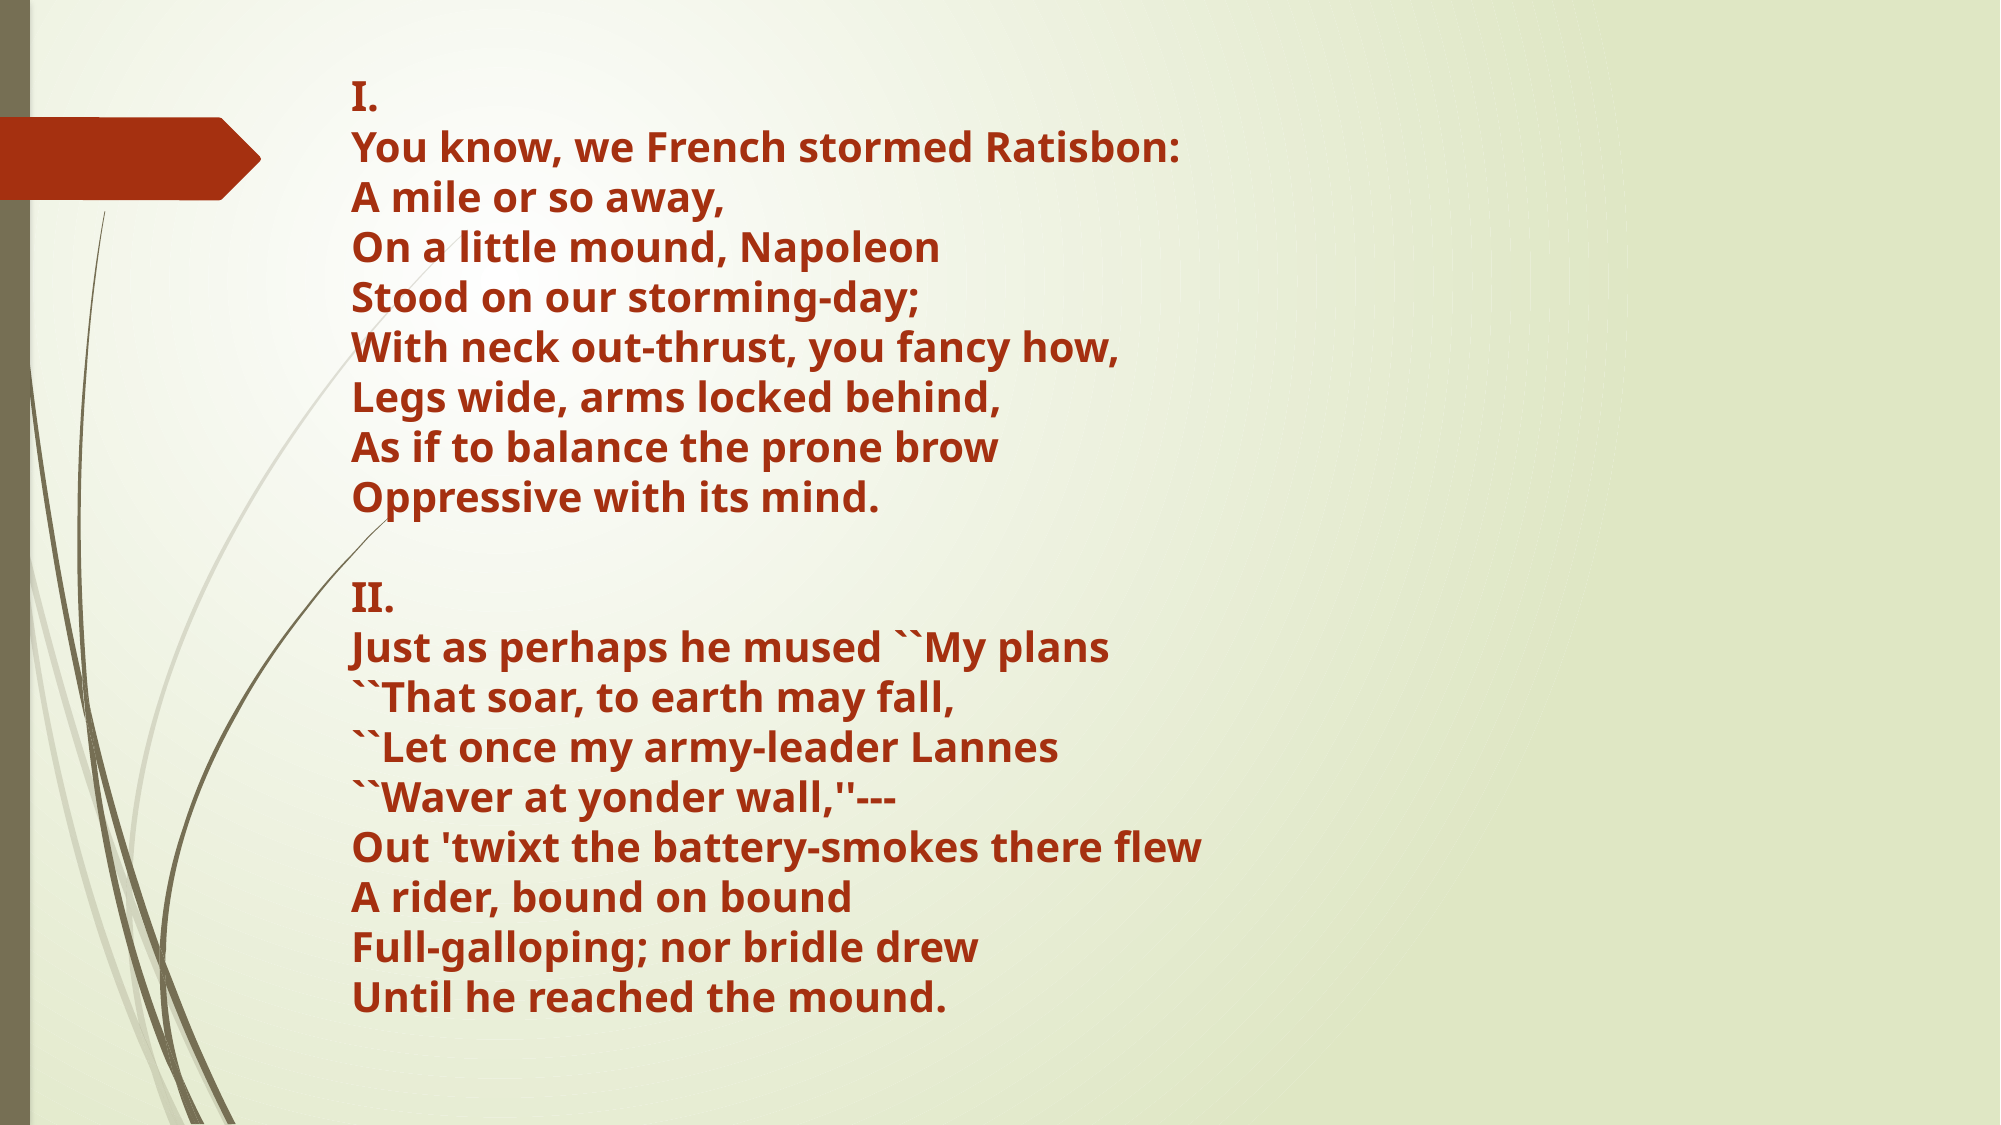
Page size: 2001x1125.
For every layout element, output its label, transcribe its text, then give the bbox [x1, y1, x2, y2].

text_box I. You know, we French stormed Ratisbon: A mile or so away, On a little mound, Napoleon Stood on our storming-day; With neck out-thrust, you fancy how, Legs wide, arms locked behind, As if to balance the prone brow Oppressive with its mind. II. Just as perhaps he mused ``My plans ``That soar, to earth may fall, ``Let once my army-leader Lannes ``Waver at yonder wall,''--- Out 'twixt the battery-smokes there flew A rider, bound on bound Full-galloping; nor bridle drew Until he reached the mound. [336, 62, 1704, 1125]
